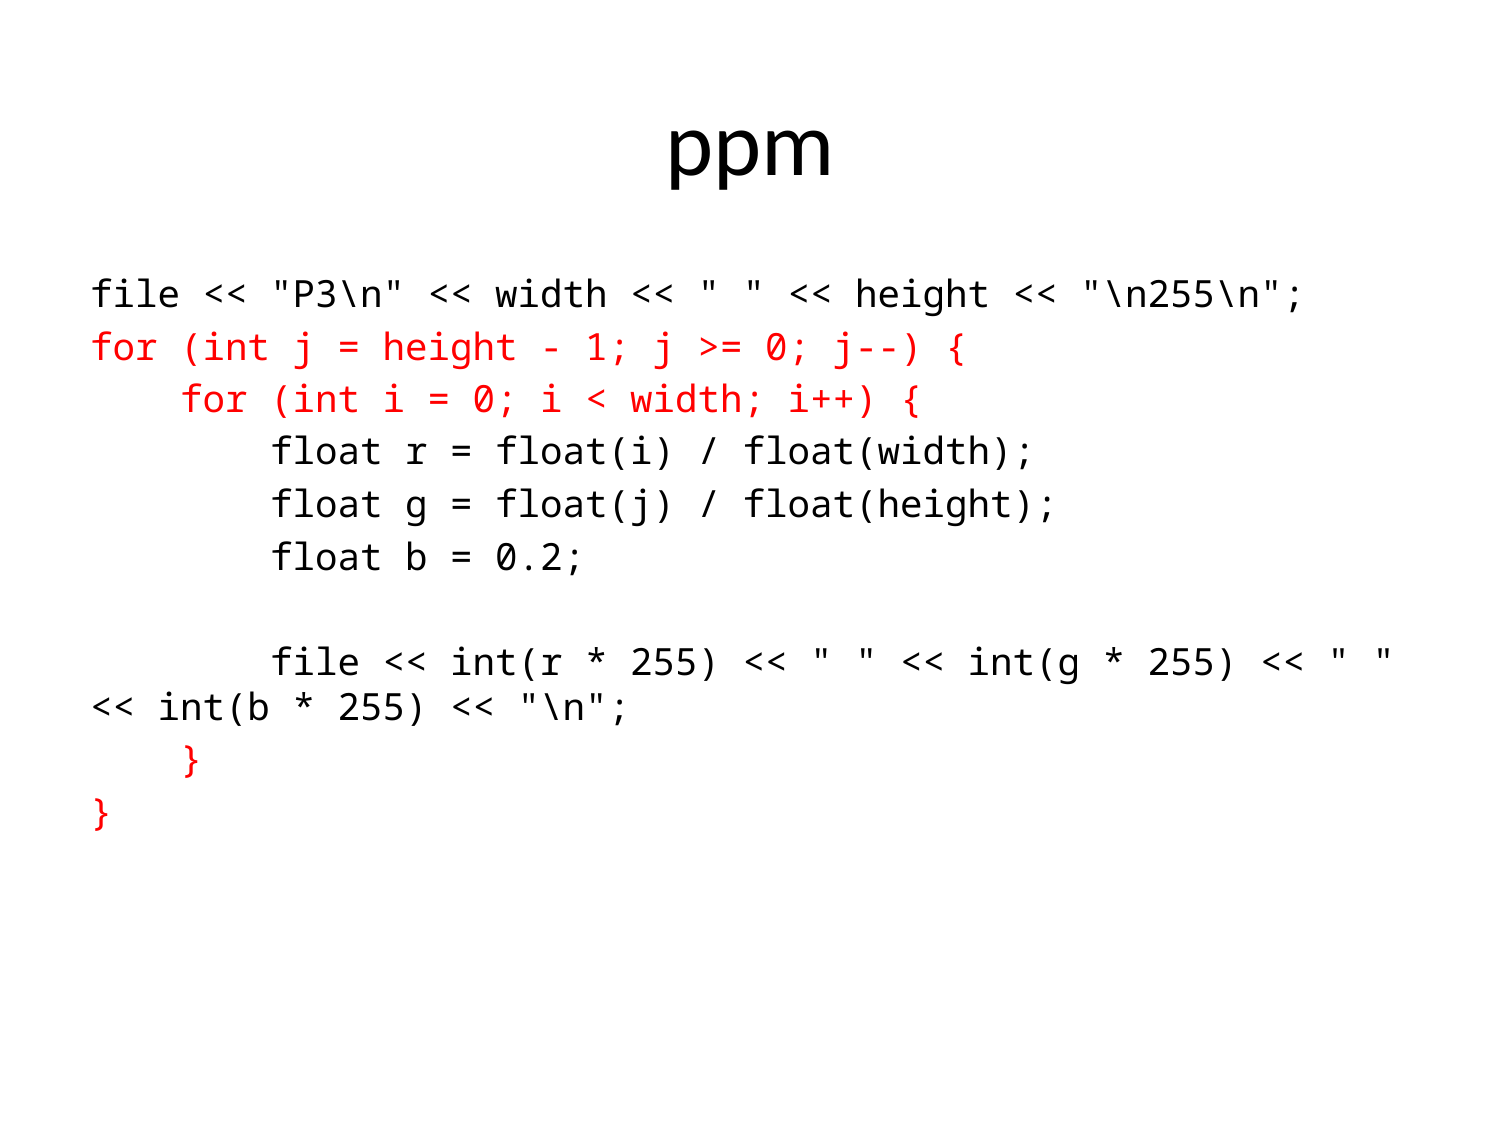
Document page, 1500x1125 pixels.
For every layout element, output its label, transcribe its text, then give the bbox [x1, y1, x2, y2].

list file << "P3\n" << width << " " << height << "\n255\n"; for (int j = height - 1; j >= 0; j--) { for (int i = 0; i < width; i++) { float r = float(i) / float(width); float g = float(j) / float(height); float b = 0.2; file << int(r * 255) << " " << int(g * 255) << " " << int(b * 255) << "\n"; } } [75, 262, 1471, 1005]
title ppm [75, 45, 1425, 233]
